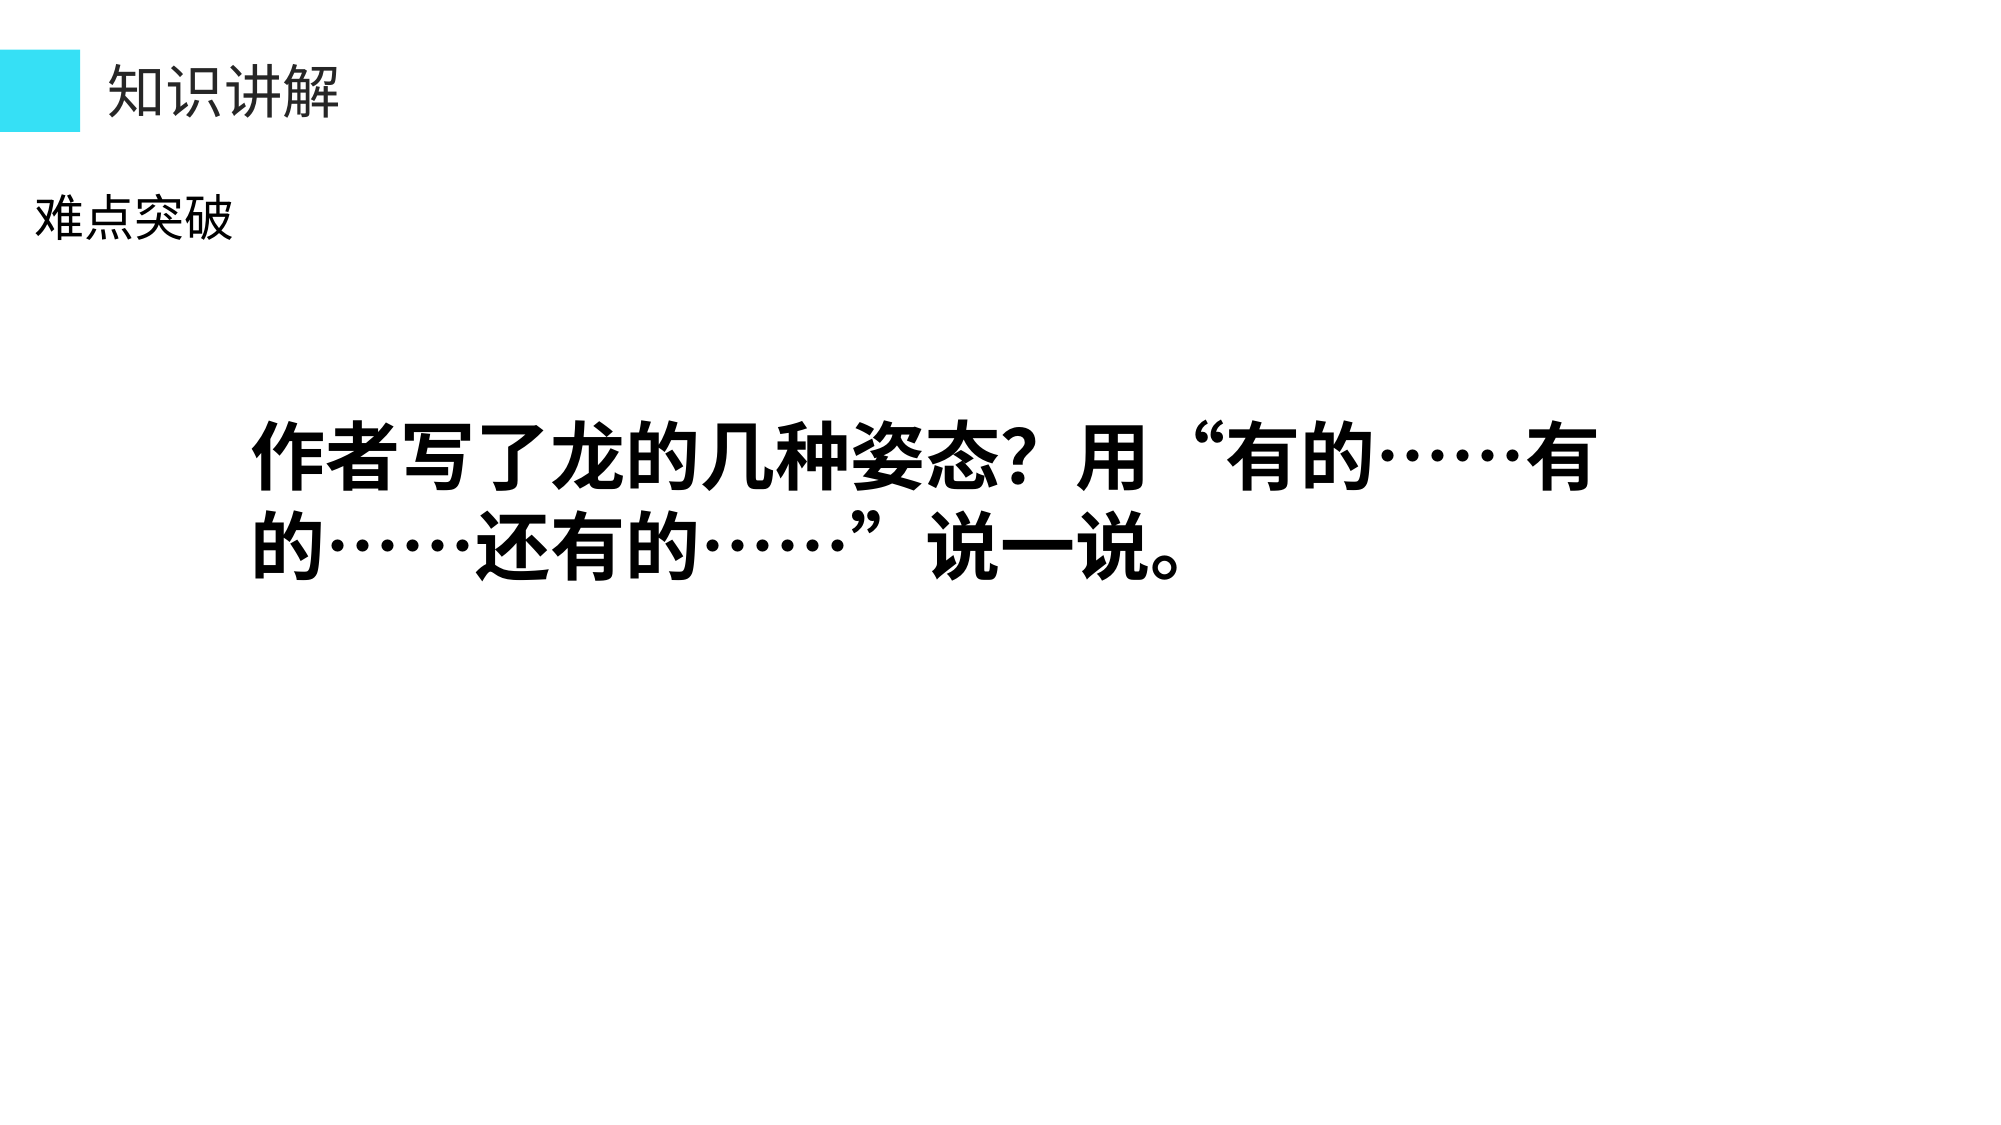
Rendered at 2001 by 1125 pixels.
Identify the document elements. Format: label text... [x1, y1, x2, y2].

text_box 作者写了龙的几种姿态？用“有的……有的……还有的……”说一说。 [235, 402, 1673, 597]
text_box 难点突破 [19, 148, 295, 254]
text_box [0, 49, 81, 133]
text_box 活动与探究（温馨提示：规范操作、注意安全） [263, 0, 1528, 235]
text_box 知识讲解 [92, 47, 398, 133]
